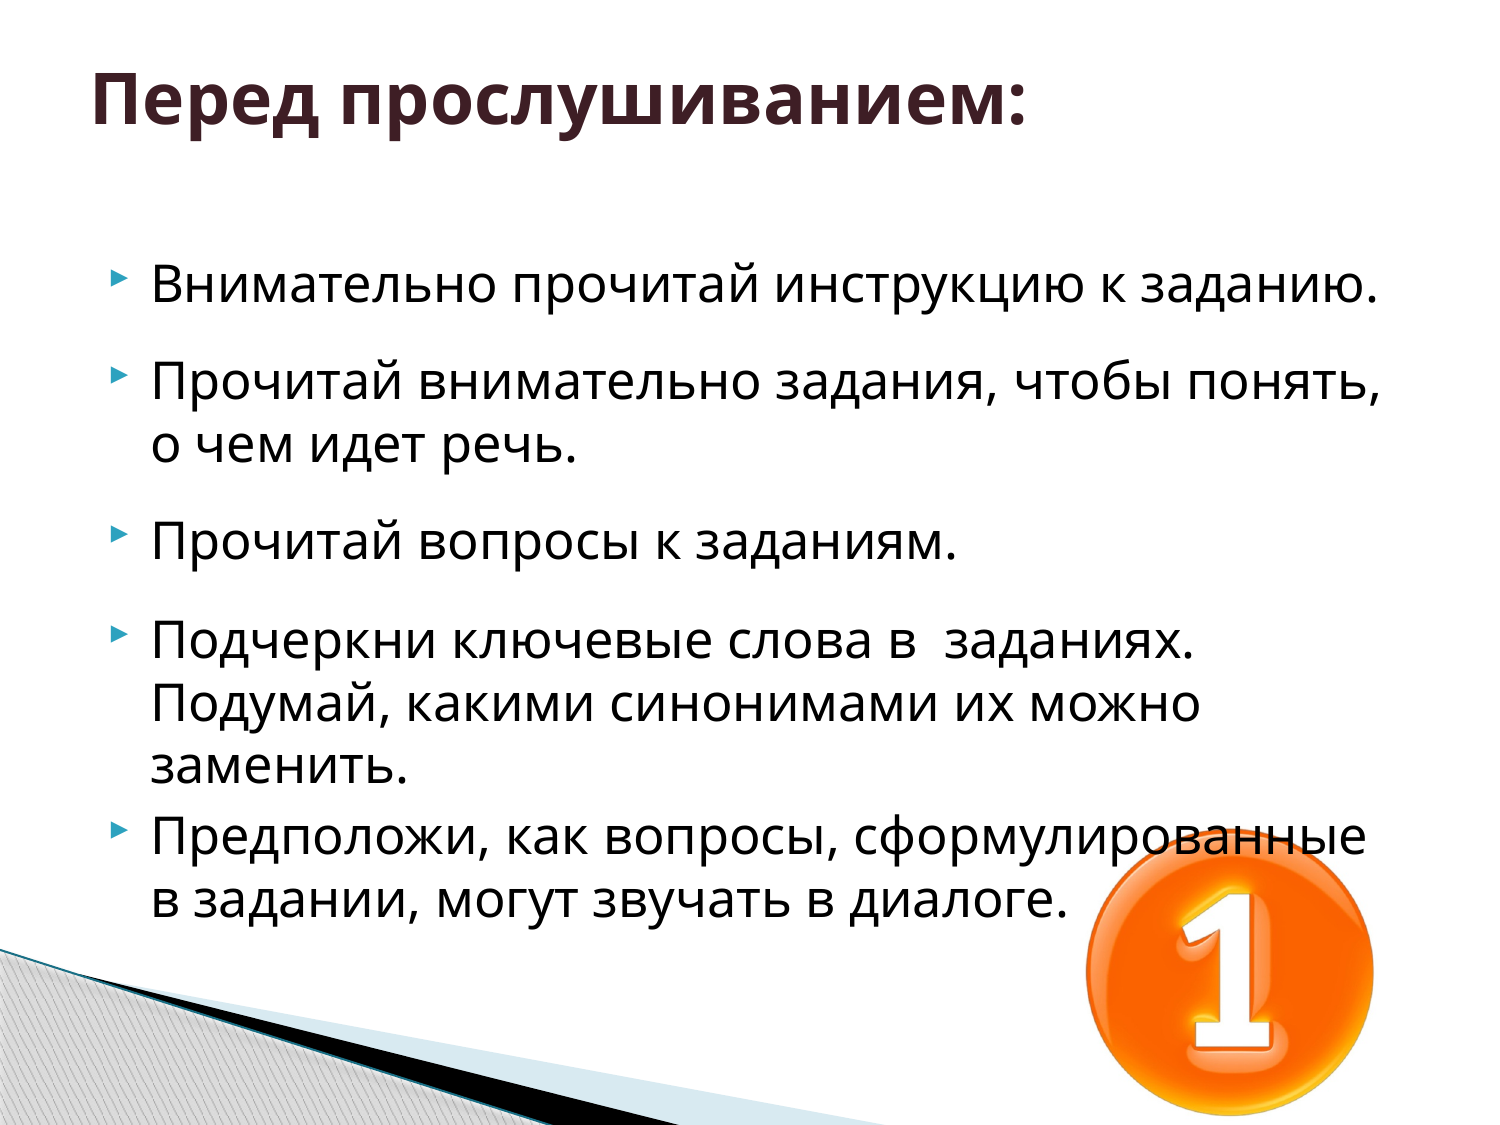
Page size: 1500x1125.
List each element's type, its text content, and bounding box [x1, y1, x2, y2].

title Перед прослушиванием: [75, 45, 1425, 233]
list Внимательно прочитай инструкцию к заданию. Прочитай внимательно задания, чтобы понять, о чем идет речь. Прочитай вопросы к заданиям. Подчеркни ключевые слова в заданиях. Подумай, какими синонимами их можно заменить. Предположи, как вопросы, сформулированные в задании, могут звучать в диалоге. [75, 243, 1425, 986]
picture [1080, 823, 1379, 1121]
